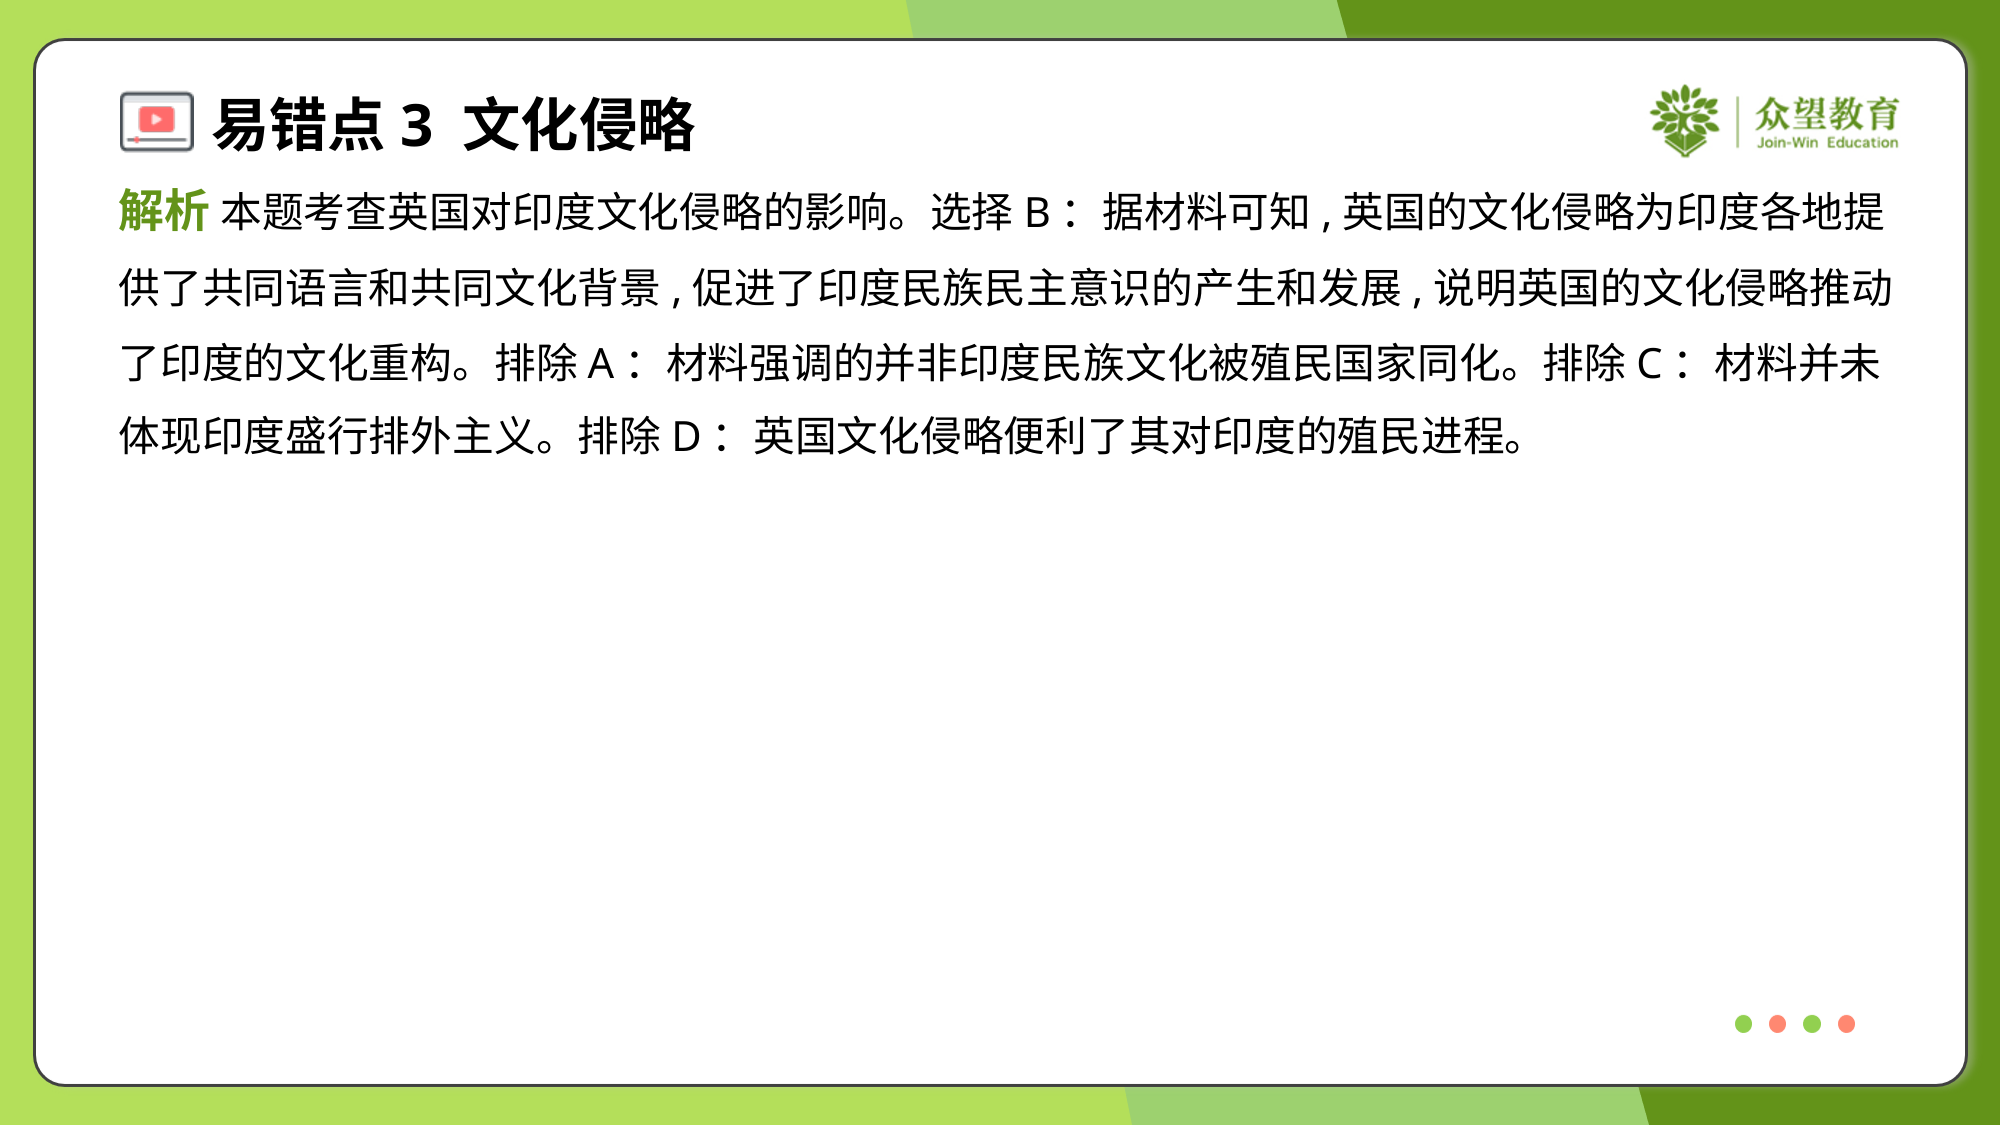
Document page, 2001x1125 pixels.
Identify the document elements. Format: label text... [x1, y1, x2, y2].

text_box 解析 本题考查英国对印度文化侵略的影响。选择B：据材料可知,英国的文化侵略为印度各地提 供了共同语言和共同文化背景,促进了印度民族民主意识的产生和发展,说明英国的文化侵略推动 了印度的文化重构。排除A：材料强调的并非印度民族文化被殖民国家同化。排除C：材料并未 体现印度盛行排外主义。排除D：英国文化侵略便利了其对印度的殖民进程。 [118, 159, 1883, 452]
picture [0, 0, 2000, 1125]
